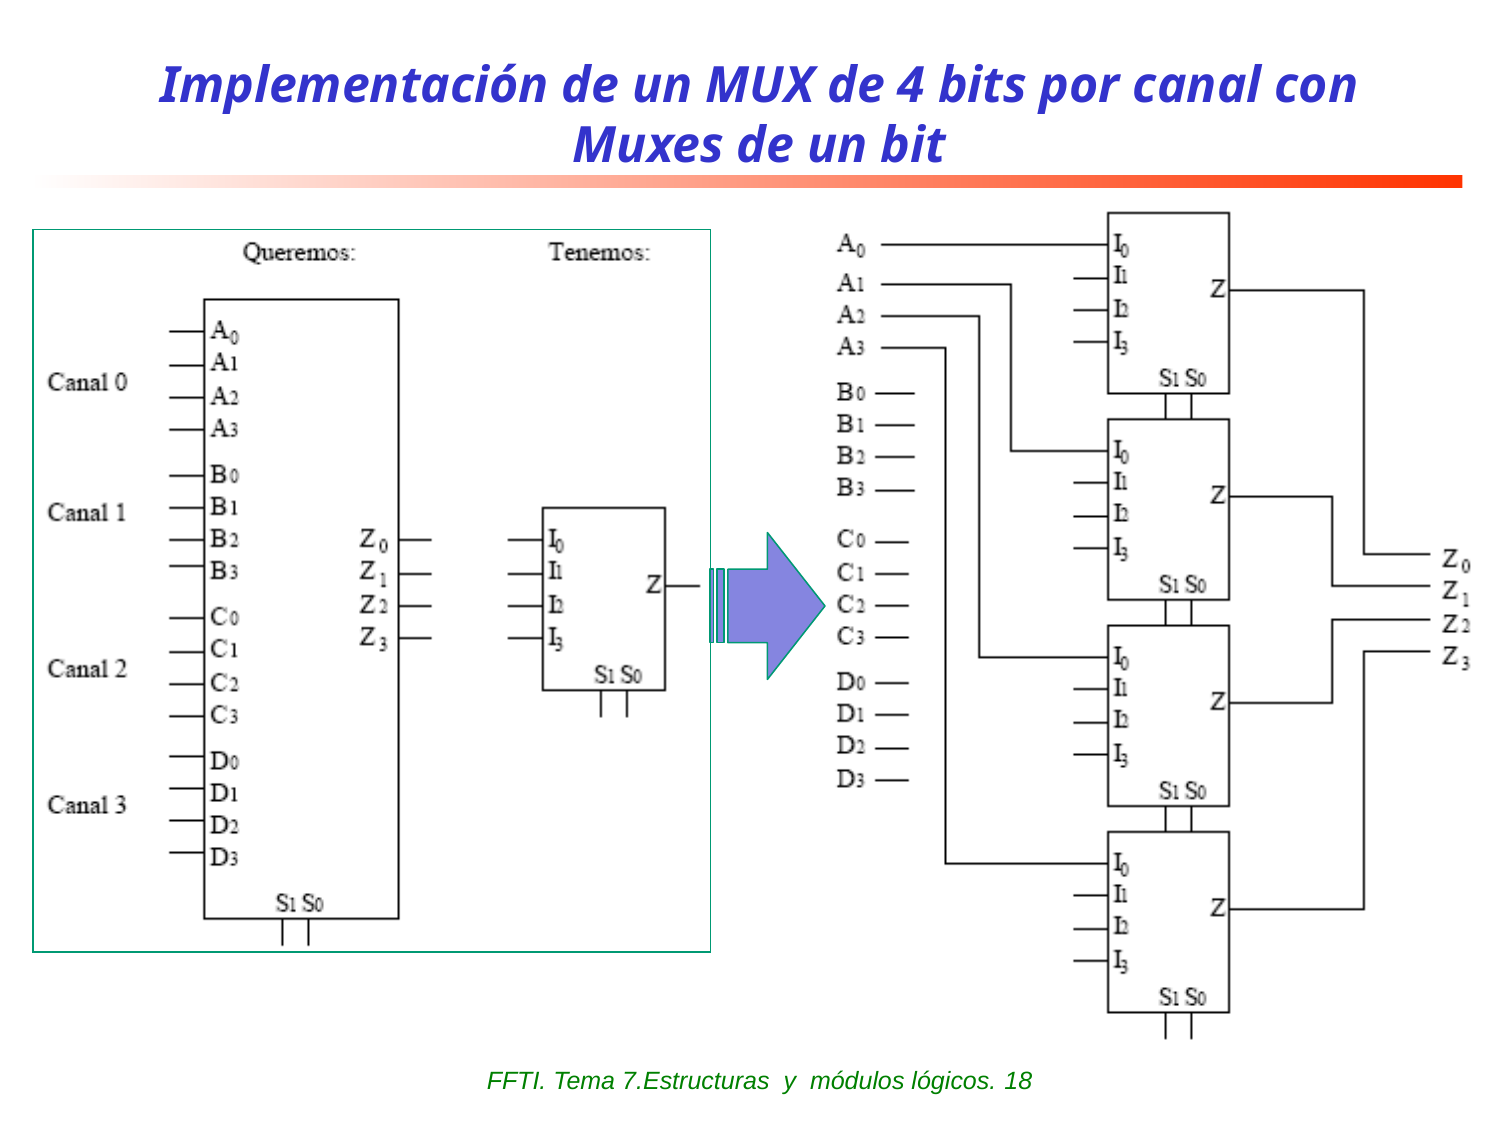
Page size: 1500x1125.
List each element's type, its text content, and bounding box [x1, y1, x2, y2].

text_box [727, 532, 795, 680]
title Implementación de un MUX de 4 bits por canal con Muxes de un bit [68, 49, 1451, 176]
text_box [717, 569, 725, 643]
picture [33, 229, 711, 952]
footer FFTI. Tema 7.Estructuras y módulos lógicos. 18 [68, 1056, 1451, 1103]
picture [800, 194, 1500, 1058]
